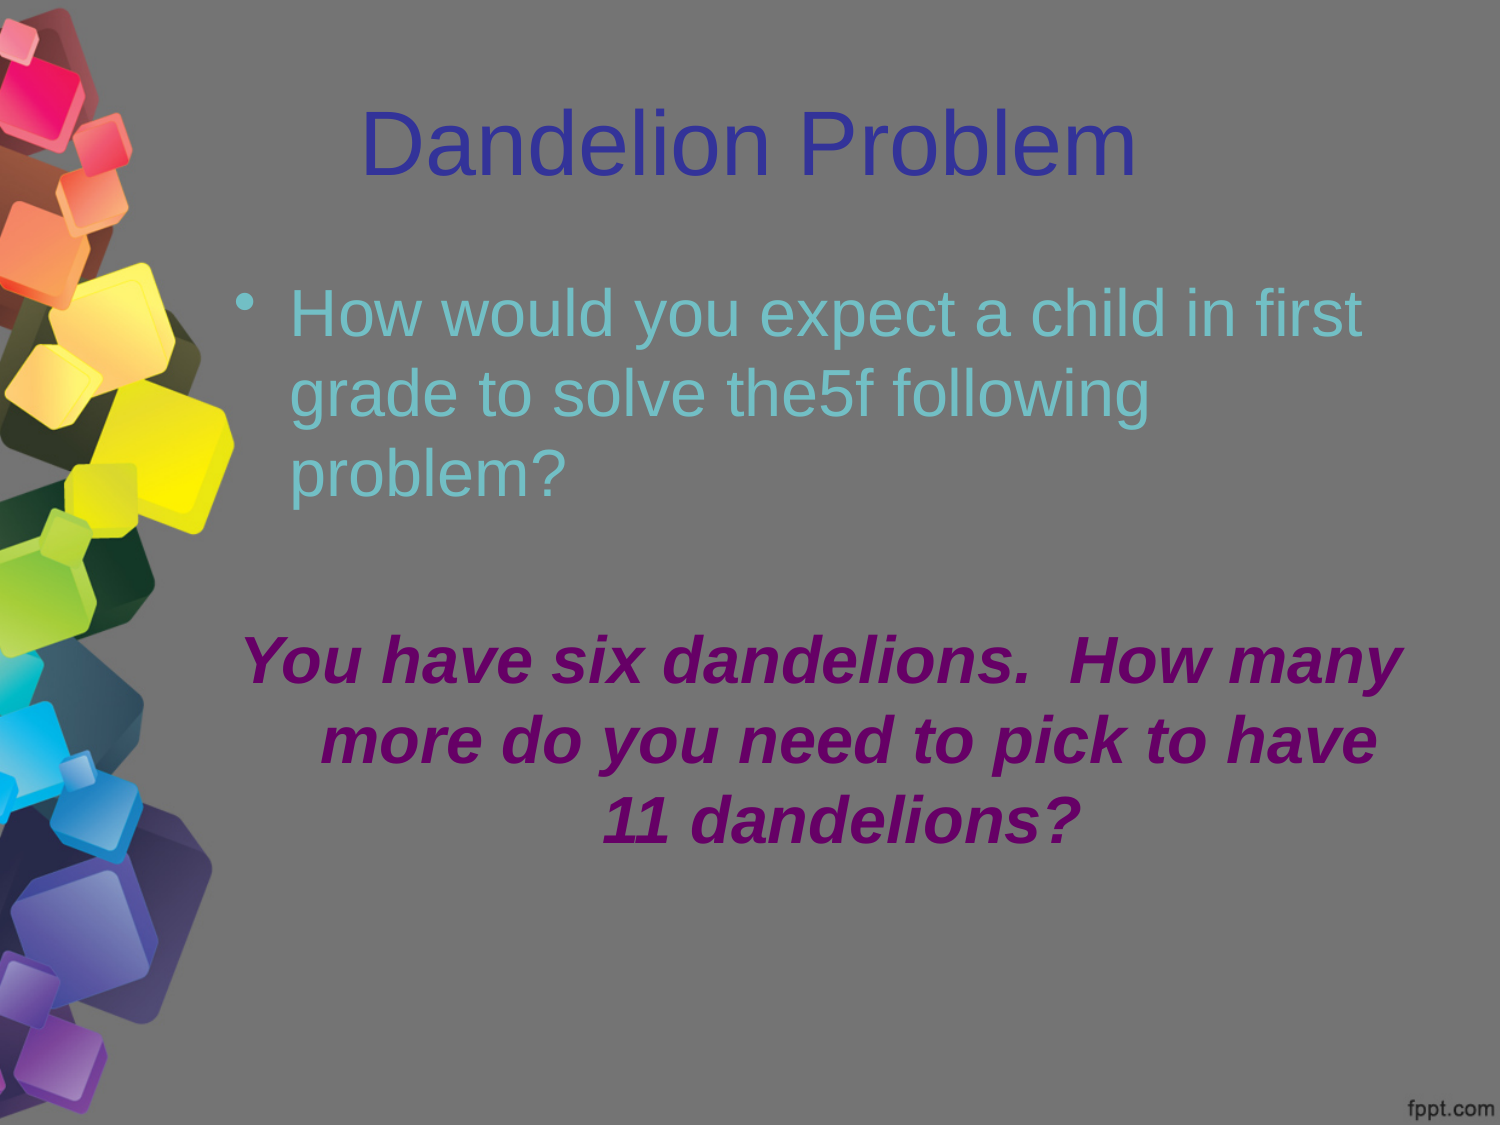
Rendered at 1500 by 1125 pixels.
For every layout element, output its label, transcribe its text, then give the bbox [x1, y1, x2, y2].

picture [0, 0, 1500, 1125]
list How would you expect a child in first grade to solve the5f following problem? You have six dandelions. How many more do you need to pick to have 11 dandelions? [218, 262, 1426, 1006]
picture [0, 797, 7, 815]
title Dandelion Problem [74, 44, 1426, 233]
